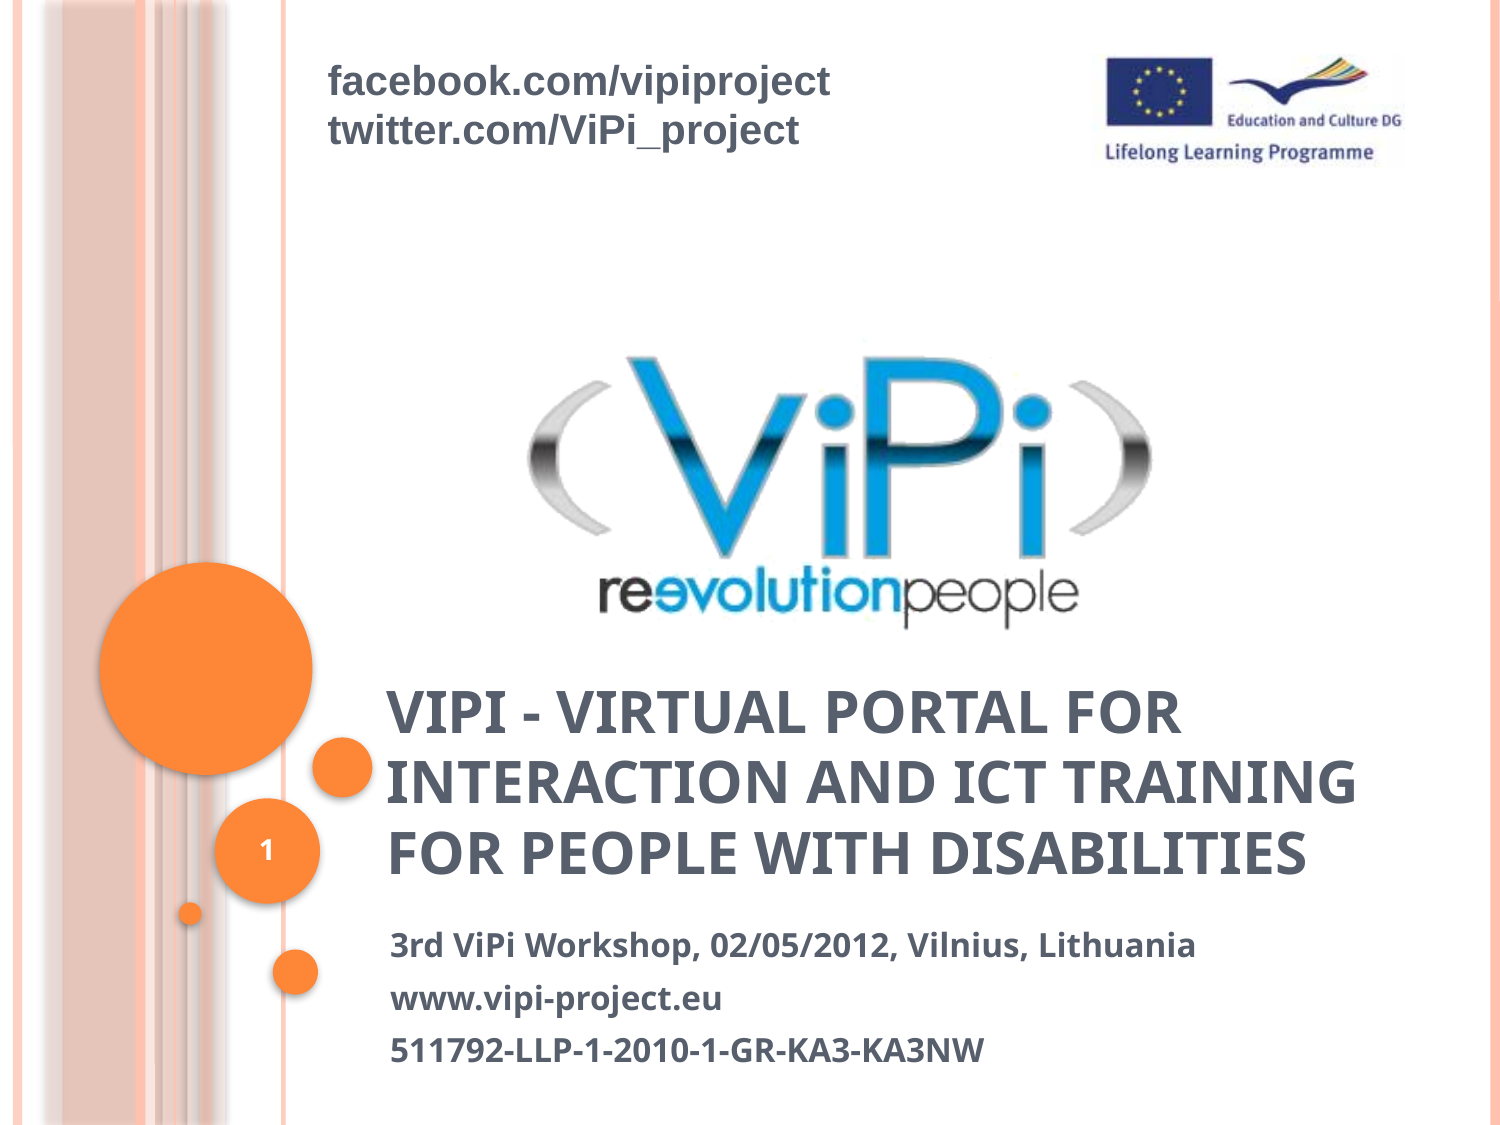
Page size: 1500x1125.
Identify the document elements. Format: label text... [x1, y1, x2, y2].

subtitle 3rd ViPi Workshop, 02/05/2012, Vilnius, Lithuania www.vipi-project.eu 511792-LLP-1-2010-1-GR-KA3-KA3NW [375, 916, 1388, 1046]
slide_number 1 [217, 808, 318, 894]
text_box facebook.com/vipiproject twitter.com/ViPi_project [312, 30, 880, 161]
picture [1092, 54, 1405, 169]
title ViPi - Virtual Portal for Interaction and ICT Training for People with Disabilities [372, 657, 1385, 894]
picture [525, 172, 1157, 657]
